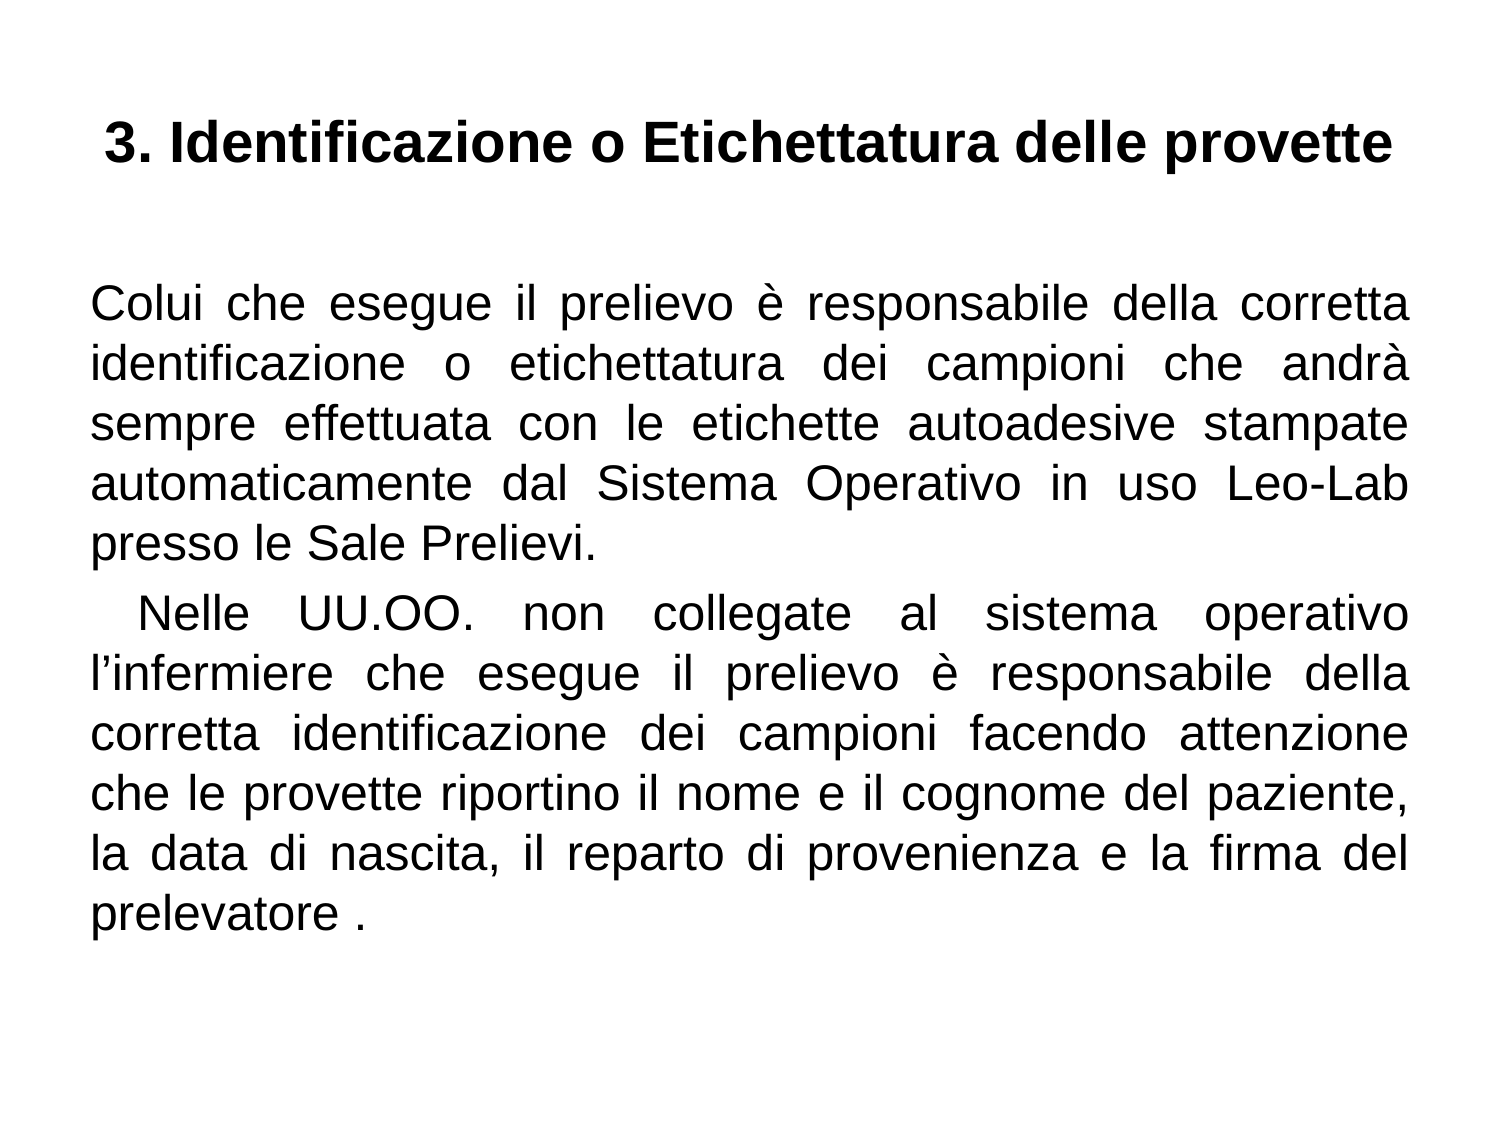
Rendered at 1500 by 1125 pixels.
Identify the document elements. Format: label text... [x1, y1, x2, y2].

title 3. Identificazione o Etichettatura delle provette [75, 45, 1425, 233]
list Colui che esegue il prelievo è responsabile della corretta identificazione o etichettatura dei campioni che andrà sempre effettuata con le etichette autoadesive stampate automaticamente dal Sistema Operativo in uso Leo-Lab presso le Sale Prelievi. Nelle UU.OO. non collegate al sistema operativo l’infermiere che esegue il prelievo è responsabile della corretta identificazione dei campioni facendo attenzione che le provette riportino il nome e il cognome del paziente, la data di nascita, il reparto di provenienza e la firma del prelevatore . [75, 262, 1425, 1005]
